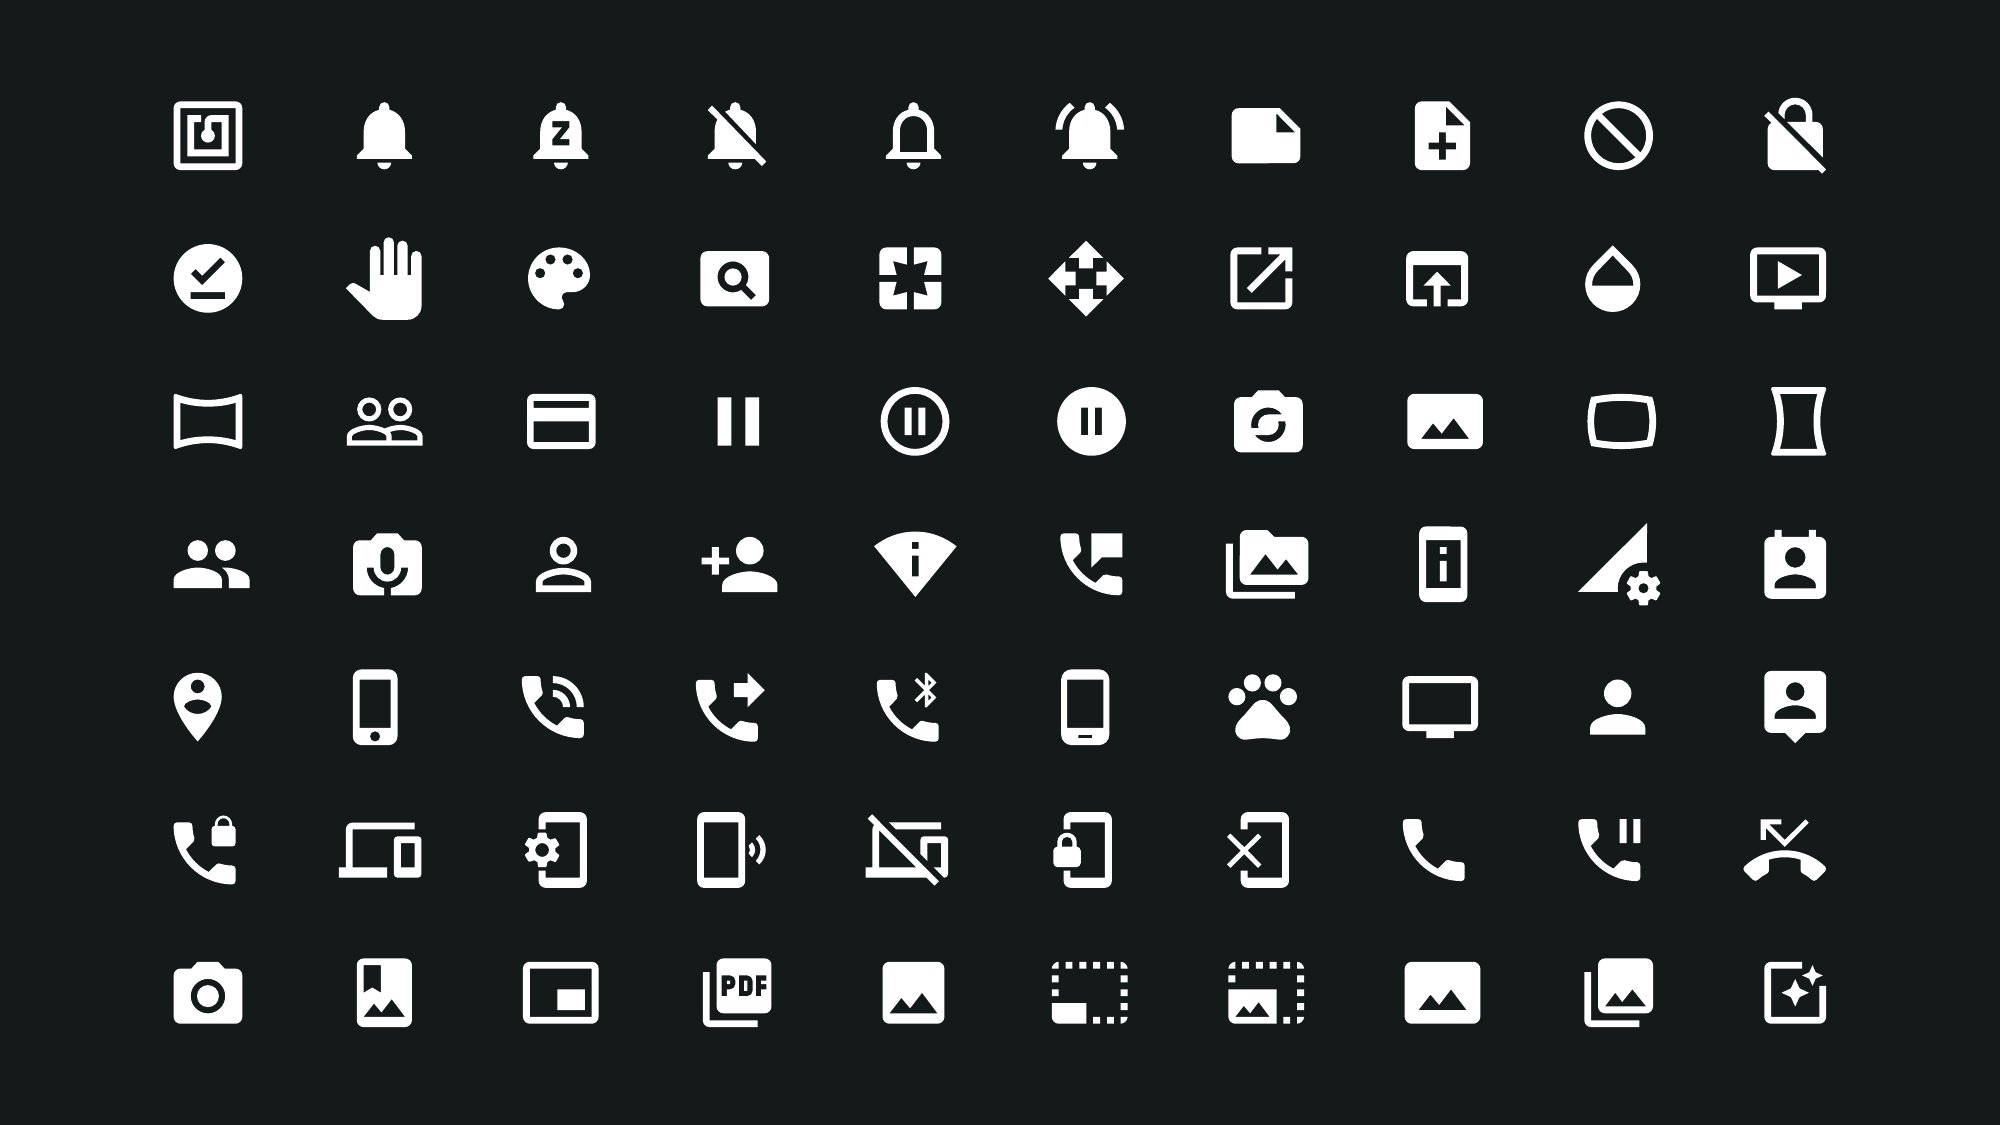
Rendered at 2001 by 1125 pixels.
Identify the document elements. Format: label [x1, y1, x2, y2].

text_box [920, 836, 949, 878]
text_box [553, 162, 568, 170]
text_box [1120, 975, 1128, 983]
text_box [1578, 522, 1648, 592]
text_box [865, 814, 939, 886]
text_box [393, 836, 422, 878]
text_box [1771, 387, 1827, 456]
text_box [736, 536, 764, 565]
text_box [1603, 679, 1632, 708]
text_box [1764, 111, 1827, 174]
text_box [187, 540, 208, 561]
text_box [1750, 247, 1827, 310]
text_box [522, 961, 599, 1024]
text_box [1578, 819, 1641, 882]
text_box [1764, 529, 1827, 599]
text_box [717, 397, 732, 446]
text_box [215, 540, 236, 561]
text_box [1093, 961, 1101, 969]
text_box [1283, 961, 1291, 969]
text_box [745, 397, 760, 446]
text_box [338, 822, 415, 878]
text_box [1743, 850, 1827, 881]
text_box [1584, 101, 1654, 171]
text_box [702, 972, 758, 1028]
text_box [1585, 245, 1641, 312]
text_box [1297, 1016, 1305, 1024]
text_box [1406, 251, 1469, 307]
text_box [1096, 261, 1124, 296]
text_box [1063, 812, 1112, 888]
text_box [880, 387, 950, 456]
text_box [1297, 975, 1305, 983]
text_box [1053, 832, 1081, 868]
text_box [1082, 162, 1097, 170]
text_box [1255, 961, 1263, 969]
text_box [1279, 687, 1298, 706]
text_box [521, 676, 584, 739]
text_box [1419, 526, 1468, 603]
text_box [882, 961, 945, 1024]
text_box [353, 533, 422, 596]
text_box [1402, 819, 1465, 882]
text_box [538, 812, 587, 888]
text_box [388, 397, 413, 422]
text_box [352, 669, 398, 746]
text_box [1584, 972, 1640, 1028]
text_box [874, 531, 957, 597]
text_box [733, 672, 765, 708]
text_box [357, 397, 382, 422]
text_box [697, 812, 746, 888]
text_box [1764, 670, 1827, 744]
text_box [1598, 958, 1654, 1014]
text_box [885, 102, 942, 159]
text_box [1051, 1003, 1087, 1024]
text_box [1227, 833, 1262, 868]
text_box [879, 281, 907, 310]
text_box [527, 393, 596, 450]
text_box [1107, 1016, 1114, 1024]
text_box [888, 822, 942, 830]
text_box [1590, 714, 1646, 735]
text_box [755, 835, 766, 865]
text_box [356, 102, 412, 159]
text_box [1242, 961, 1249, 969]
text_box [533, 102, 589, 159]
text_box [1057, 387, 1126, 456]
text_box [1105, 102, 1125, 130]
text_box [913, 281, 942, 310]
text_box [914, 672, 937, 708]
text_box [1062, 102, 1118, 159]
text_box [1048, 261, 1076, 296]
text_box [1230, 247, 1293, 310]
text_box [1764, 961, 1827, 1024]
text_box [725, 102, 756, 145]
text_box [173, 822, 236, 885]
text_box [173, 244, 243, 313]
text_box [1297, 961, 1305, 969]
text_box [1228, 975, 1236, 983]
text_box [1051, 989, 1059, 997]
text_box [1225, 543, 1295, 599]
text_box [1297, 1003, 1305, 1011]
text_box [1240, 812, 1289, 888]
text_box [173, 961, 243, 1024]
text_box [876, 679, 939, 742]
text_box [1587, 393, 1657, 450]
text_box [1297, 989, 1305, 997]
text_box [1234, 390, 1303, 453]
text_box [528, 247, 591, 310]
text_box [1228, 687, 1246, 706]
text_box [173, 672, 222, 742]
text_box [1120, 1003, 1128, 1011]
text_box [879, 247, 907, 275]
text_box [1778, 97, 1823, 158]
text_box [1235, 700, 1291, 740]
text_box [700, 251, 770, 307]
text_box [913, 247, 942, 275]
text_box [346, 424, 423, 446]
text_box [356, 958, 412, 1028]
text_box [1626, 571, 1661, 606]
text_box [1239, 530, 1309, 585]
text_box [1055, 102, 1075, 130]
text_box [1065, 961, 1073, 969]
text_box [695, 679, 758, 742]
text_box [1228, 989, 1277, 1024]
text_box [1061, 669, 1110, 746]
text_box [377, 162, 392, 170]
text_box [1120, 961, 1128, 969]
text_box [1068, 240, 1104, 269]
text_box [1060, 533, 1123, 596]
text_box [524, 832, 560, 868]
text_box [173, 101, 243, 171]
text_box [1269, 961, 1277, 969]
text_box [906, 162, 921, 170]
text_box [748, 842, 756, 858]
text_box [1068, 288, 1104, 317]
text_box [1120, 989, 1128, 997]
text_box [222, 567, 250, 589]
text_box [728, 162, 743, 170]
text_box [345, 237, 422, 320]
text_box [173, 567, 222, 589]
text_box [1051, 961, 1059, 969]
text_box [1107, 961, 1114, 969]
text_box [1093, 1016, 1101, 1024]
text_box [1414, 101, 1471, 171]
text_box [707, 105, 767, 166]
text_box [1079, 961, 1087, 969]
text_box [1243, 674, 1261, 692]
text_box [535, 567, 592, 593]
text_box [1407, 393, 1483, 450]
text_box [173, 393, 243, 450]
text_box [1402, 676, 1479, 739]
text_box [722, 571, 778, 593]
text_box [1760, 819, 1809, 847]
text_box [1283, 1016, 1291, 1024]
text_box [716, 958, 772, 1014]
text_box [211, 815, 236, 847]
text_box [1264, 674, 1282, 692]
text_box [1231, 108, 1301, 164]
text_box [1404, 961, 1481, 1024]
text_box [1051, 975, 1059, 983]
text_box [1228, 961, 1236, 969]
text_box [701, 547, 730, 575]
text_box [549, 536, 578, 565]
text_box [1120, 1016, 1128, 1024]
